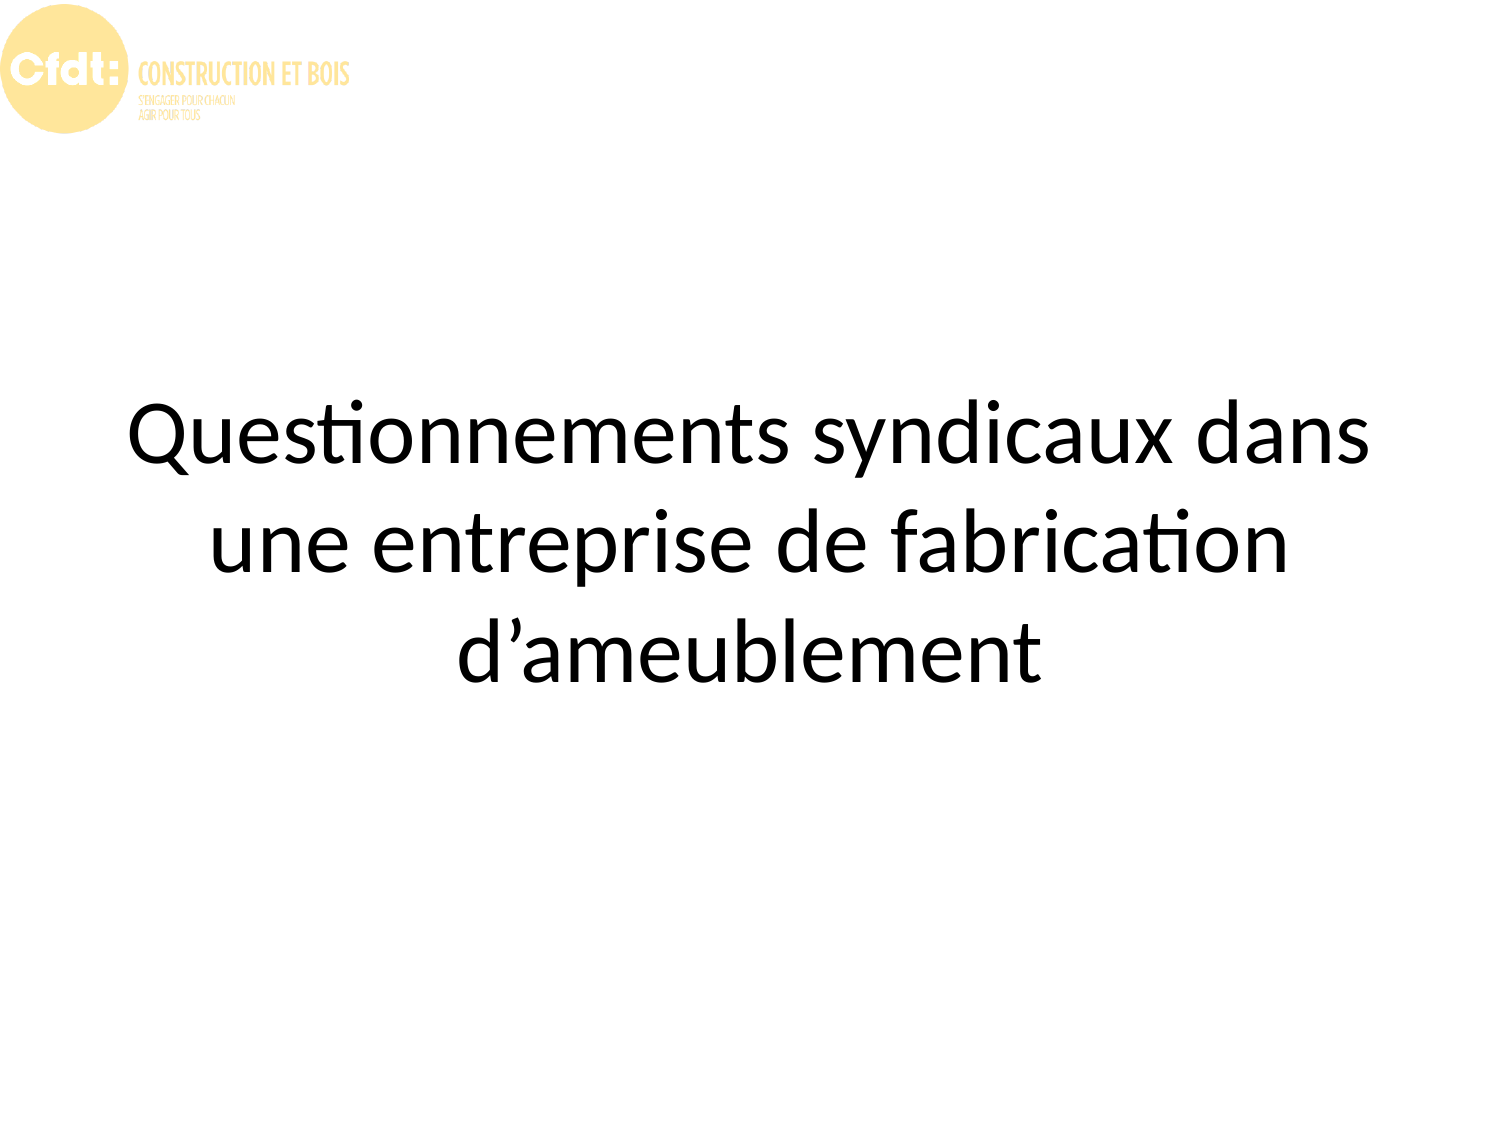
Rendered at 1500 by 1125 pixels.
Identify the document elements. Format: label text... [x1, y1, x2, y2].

title Questionnements syndicaux dans une entreprise de fabrication d’ameublement [75, 45, 1425, 1028]
